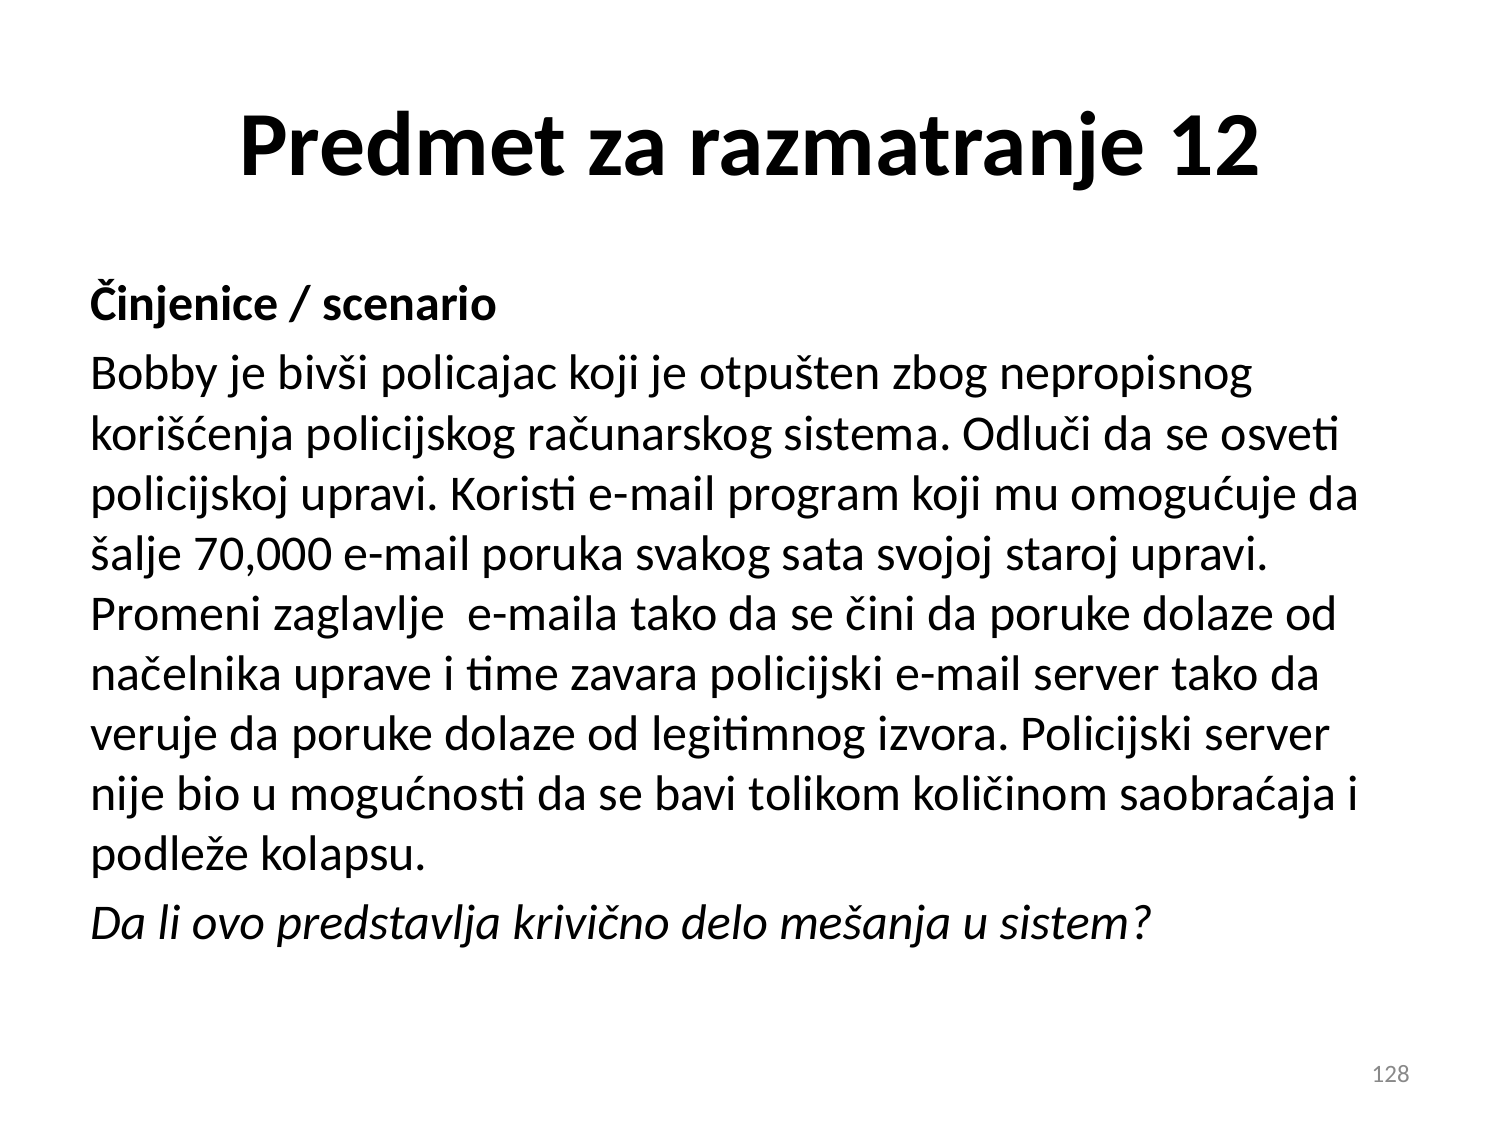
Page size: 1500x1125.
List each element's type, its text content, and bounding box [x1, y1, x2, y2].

list Činjenice / scenario Bobby je bivši policajac koji je otpušten zbog nepropisnog korišćenja policijskog računarskog sistema. Odluči da se osveti policijskoj upravi. Koristi e-mail program koji mu omogućuje da šalje 70,000 e-mail poruka svakog sata svojoj staroj upravi. Promeni zaglavlje e-maila tako da se čini da poruke dolaze od načelnika uprave i time zavara policijski e-mail server tako da veruje da poruke dolaze od legitimnog izvora. Policijski server nije bio u mogućnosti da se bavi tolikom količinom saobraćaja i podleže kolapsu. Da li ovo predstavlja krivično delo mešanja u sistem? [74, 262, 1426, 1006]
title Predmet za razmatranje 12 [74, 44, 1426, 233]
slide_number 128 [1074, 1042, 1425, 1103]
